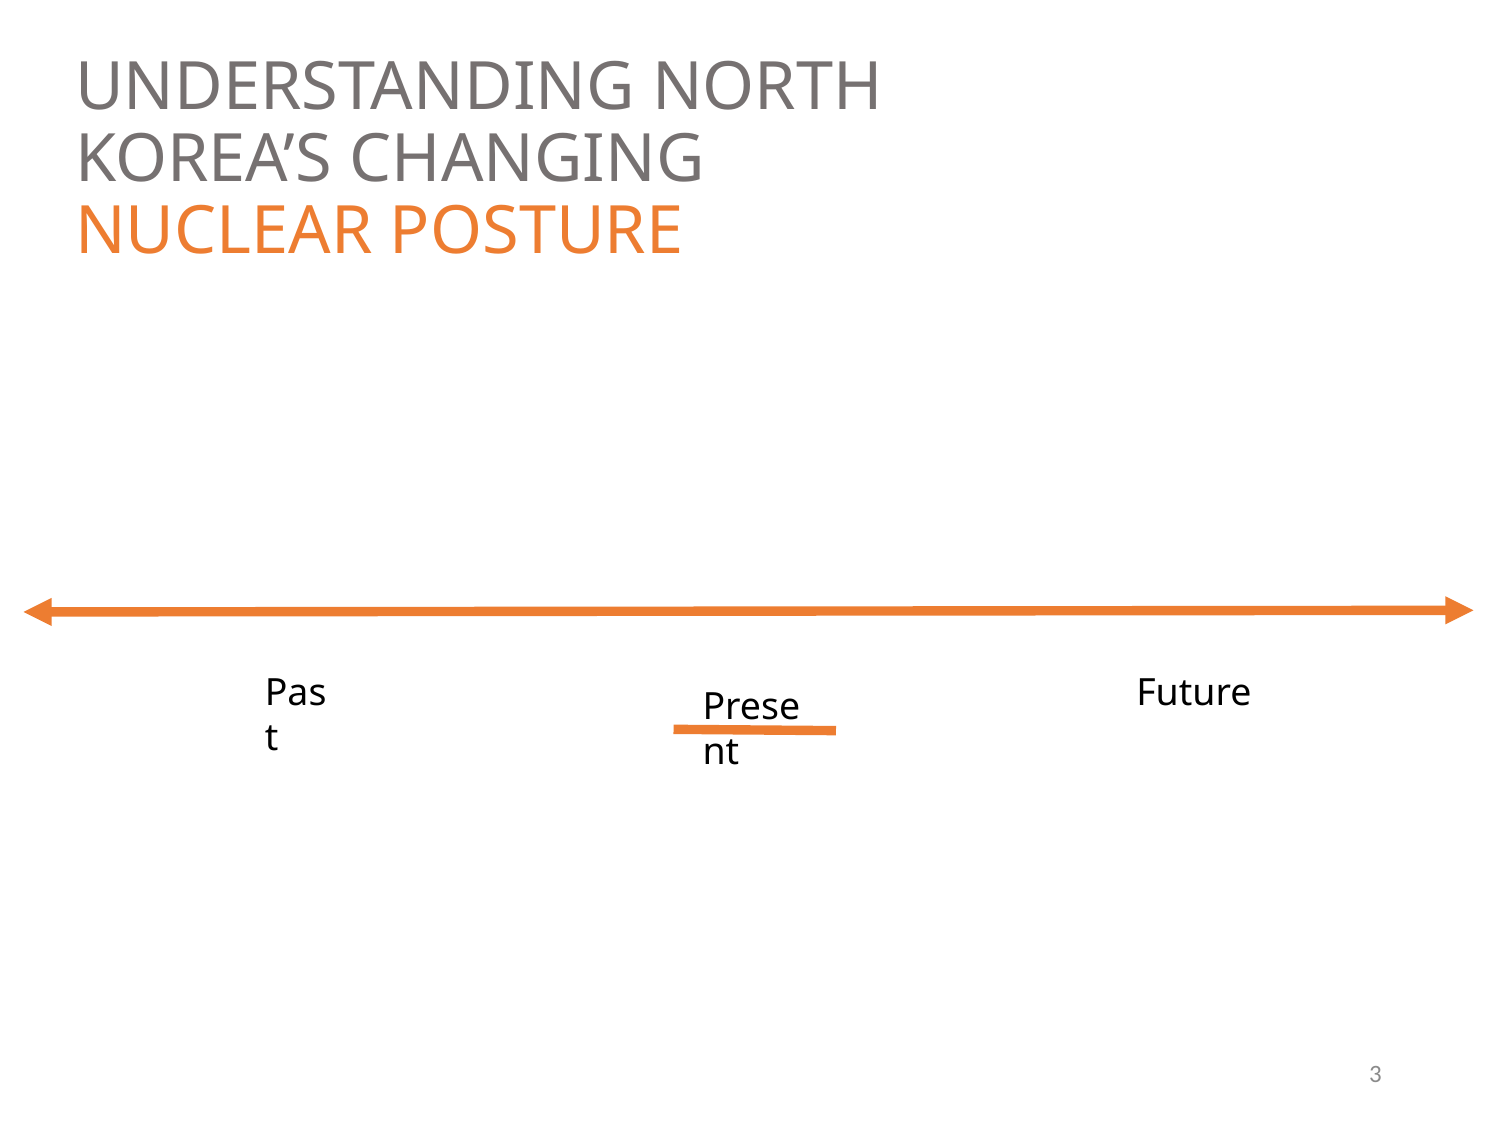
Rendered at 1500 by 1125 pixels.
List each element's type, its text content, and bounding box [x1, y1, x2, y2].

text_box Present [687, 675, 838, 780]
text_box UNDERSTANDING NORTH KOREA’S CHANGING NUCLEAR POSTURE [59, 104, 1023, 216]
text_box Past [249, 660, 350, 765]
slide_number 3 [1059, 1042, 1397, 1103]
text_box Future [1121, 660, 1267, 720]
